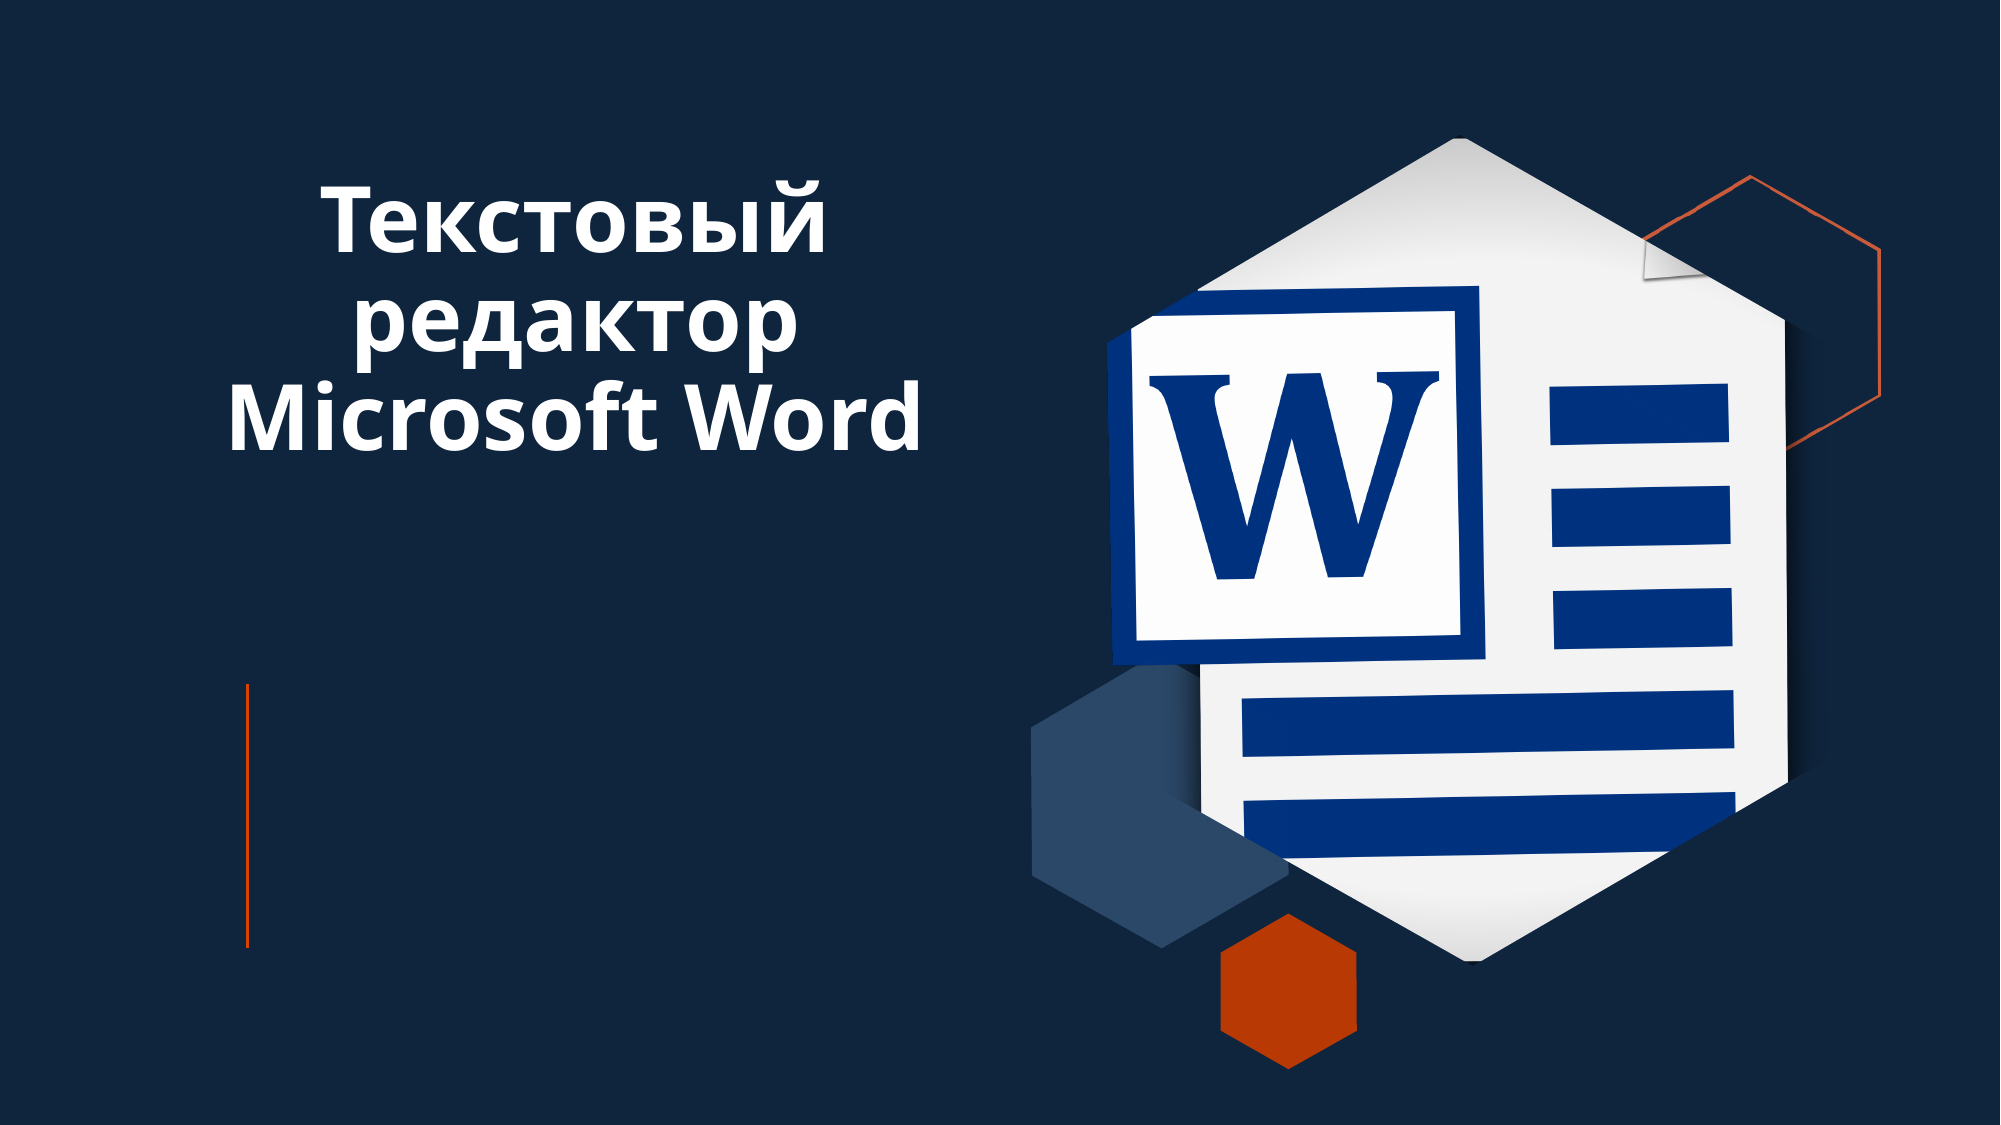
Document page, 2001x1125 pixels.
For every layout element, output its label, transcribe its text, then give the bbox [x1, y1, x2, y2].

title Текстовый редактор Microsoft Word [144, 153, 1007, 491]
picture [1030, 134, 1882, 966]
